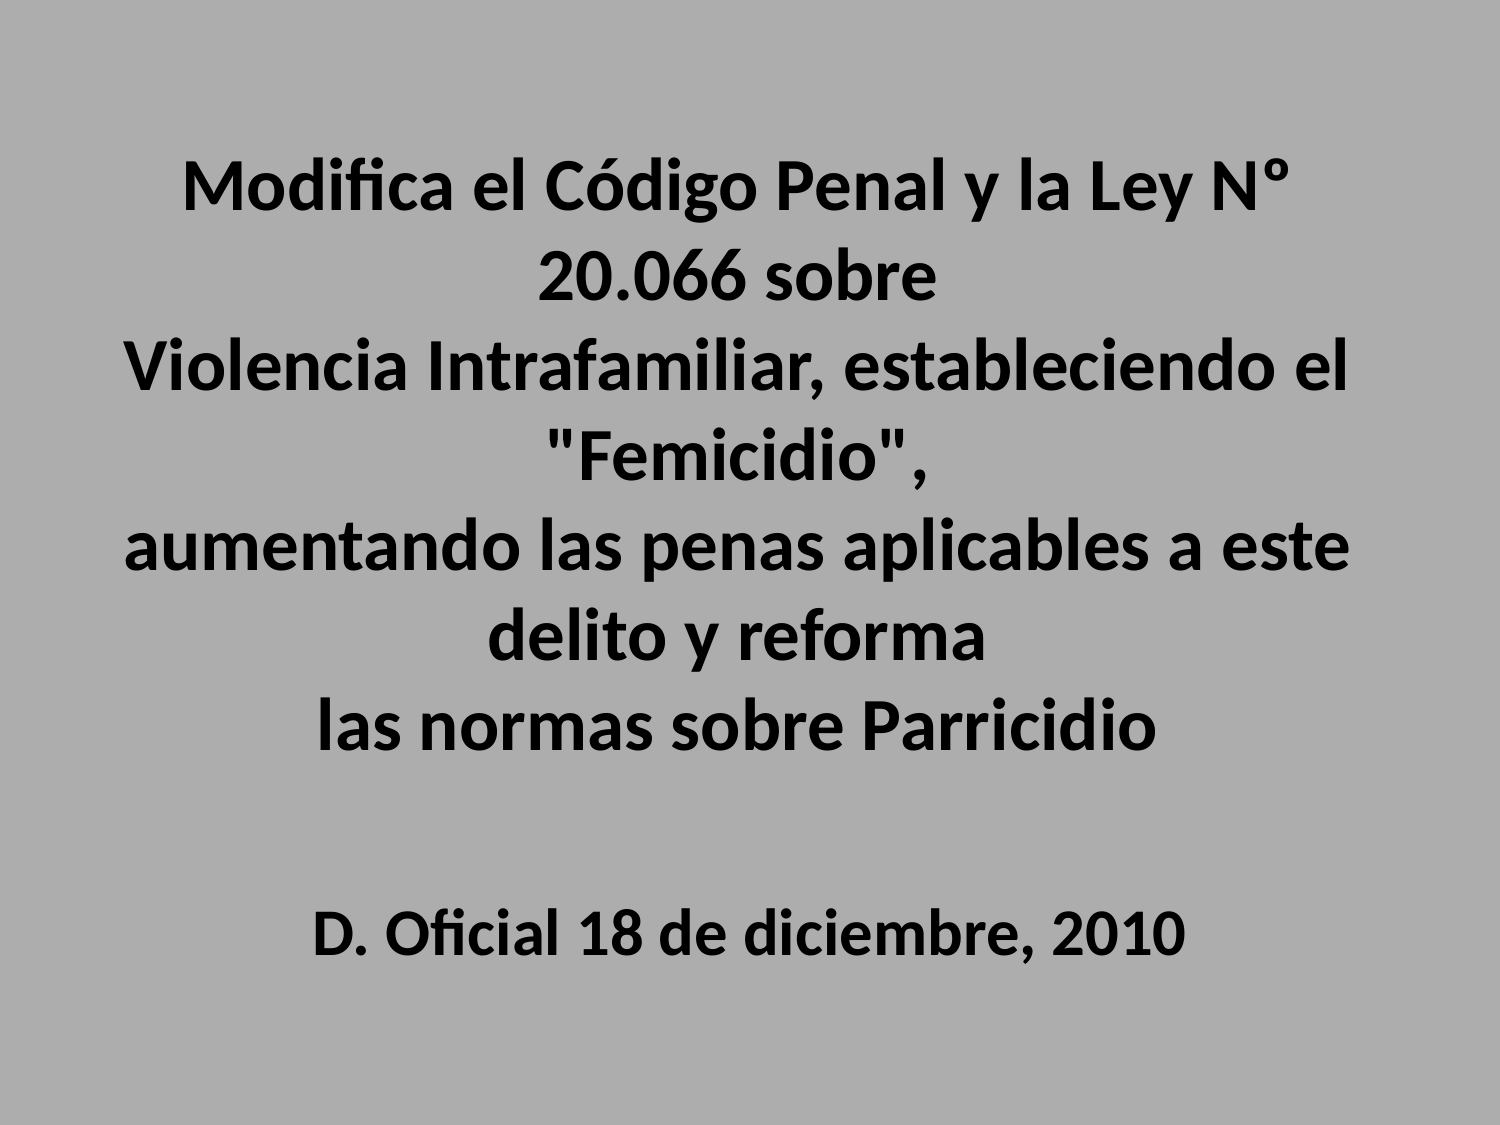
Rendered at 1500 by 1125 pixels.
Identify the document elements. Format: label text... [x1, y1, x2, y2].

subtitle D. Oficial 18 de diciembre, 2010 [225, 881, 1275, 1012]
title Modifica el Código Penal y la Ley Nº 20.066 sobre Violencia Intrafamiliar, estableciendo el "Femicidio", aumentando las penas aplicables a este delito y reforma las normas sobre Parricidio [100, 90, 1376, 811]
